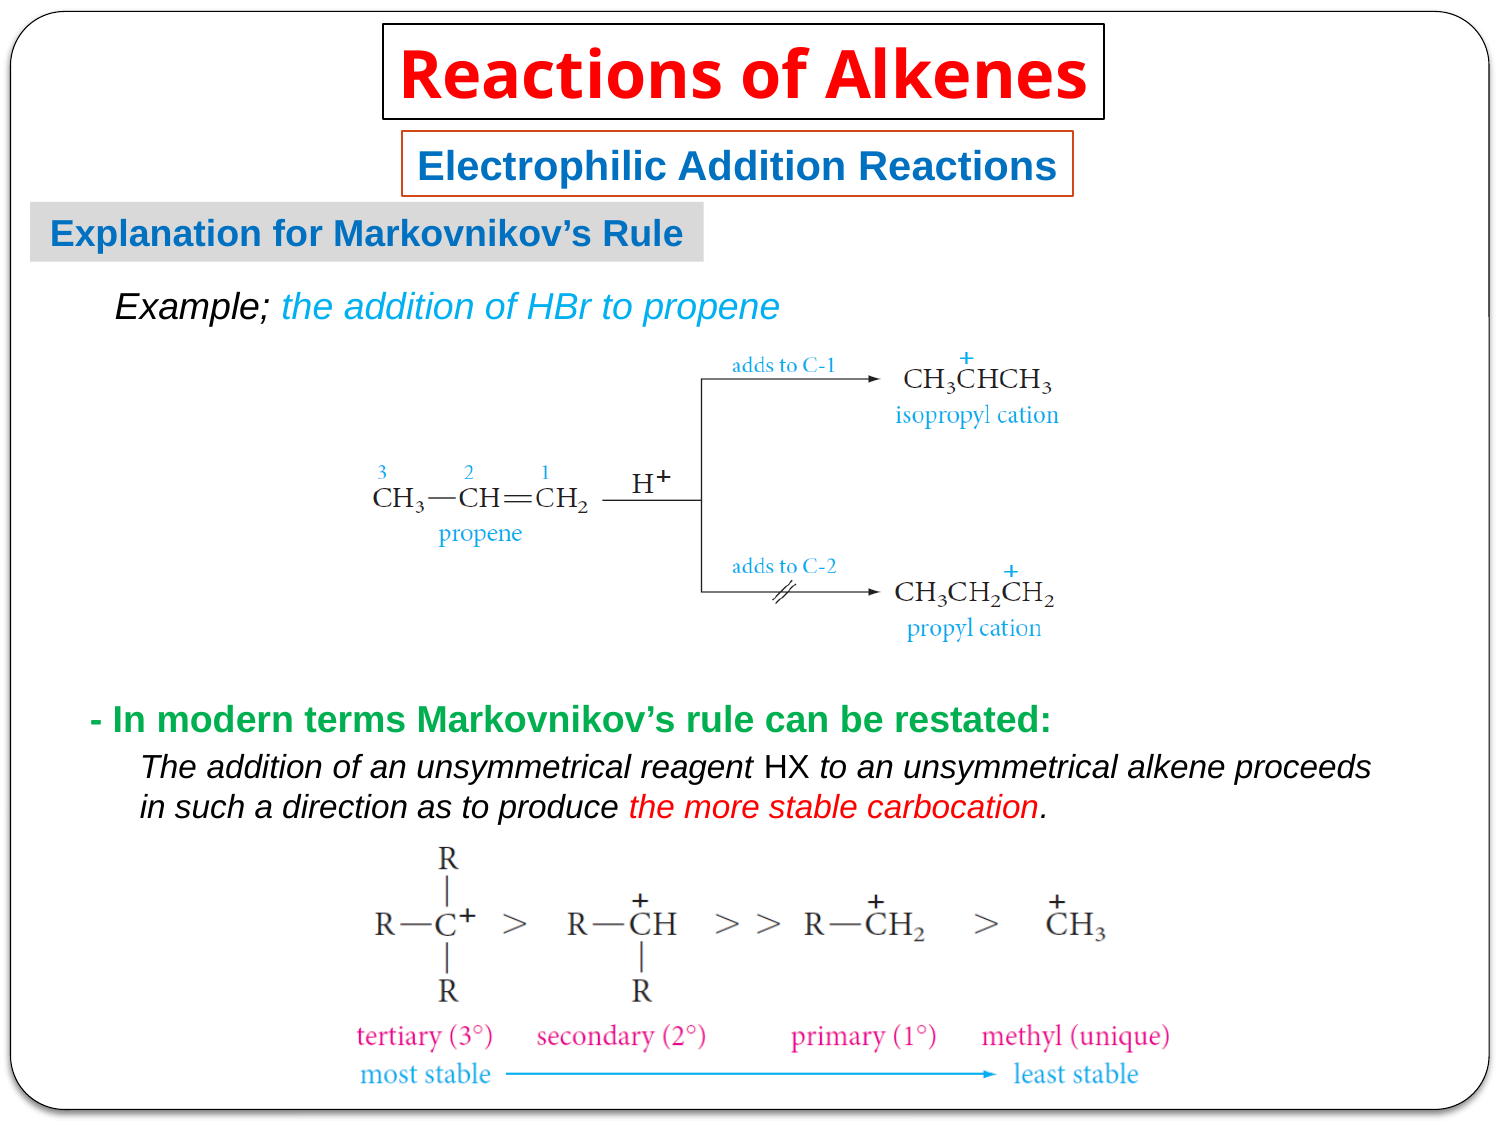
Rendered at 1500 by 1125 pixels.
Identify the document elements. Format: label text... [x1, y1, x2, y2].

text_box Example; the addition of HBr to propene [99, 274, 850, 335]
text_box The addition of an unsymmetrical reagent HX to an unsymmetrical alkene proceeds in such a direction as to produce the more stable carbocation. [124, 737, 1388, 832]
picture [350, 842, 1176, 1088]
text_box Reactions of Alkenes [382, 23, 1105, 120]
text_box - In modern terms Markovnikov’s rule can be restated: [75, 687, 1108, 748]
picture [370, 349, 1062, 646]
text_box Explanation for Markovnikov’s Rule [29, 201, 704, 262]
text_box Electrophilic Addition Reactions [401, 130, 1074, 197]
